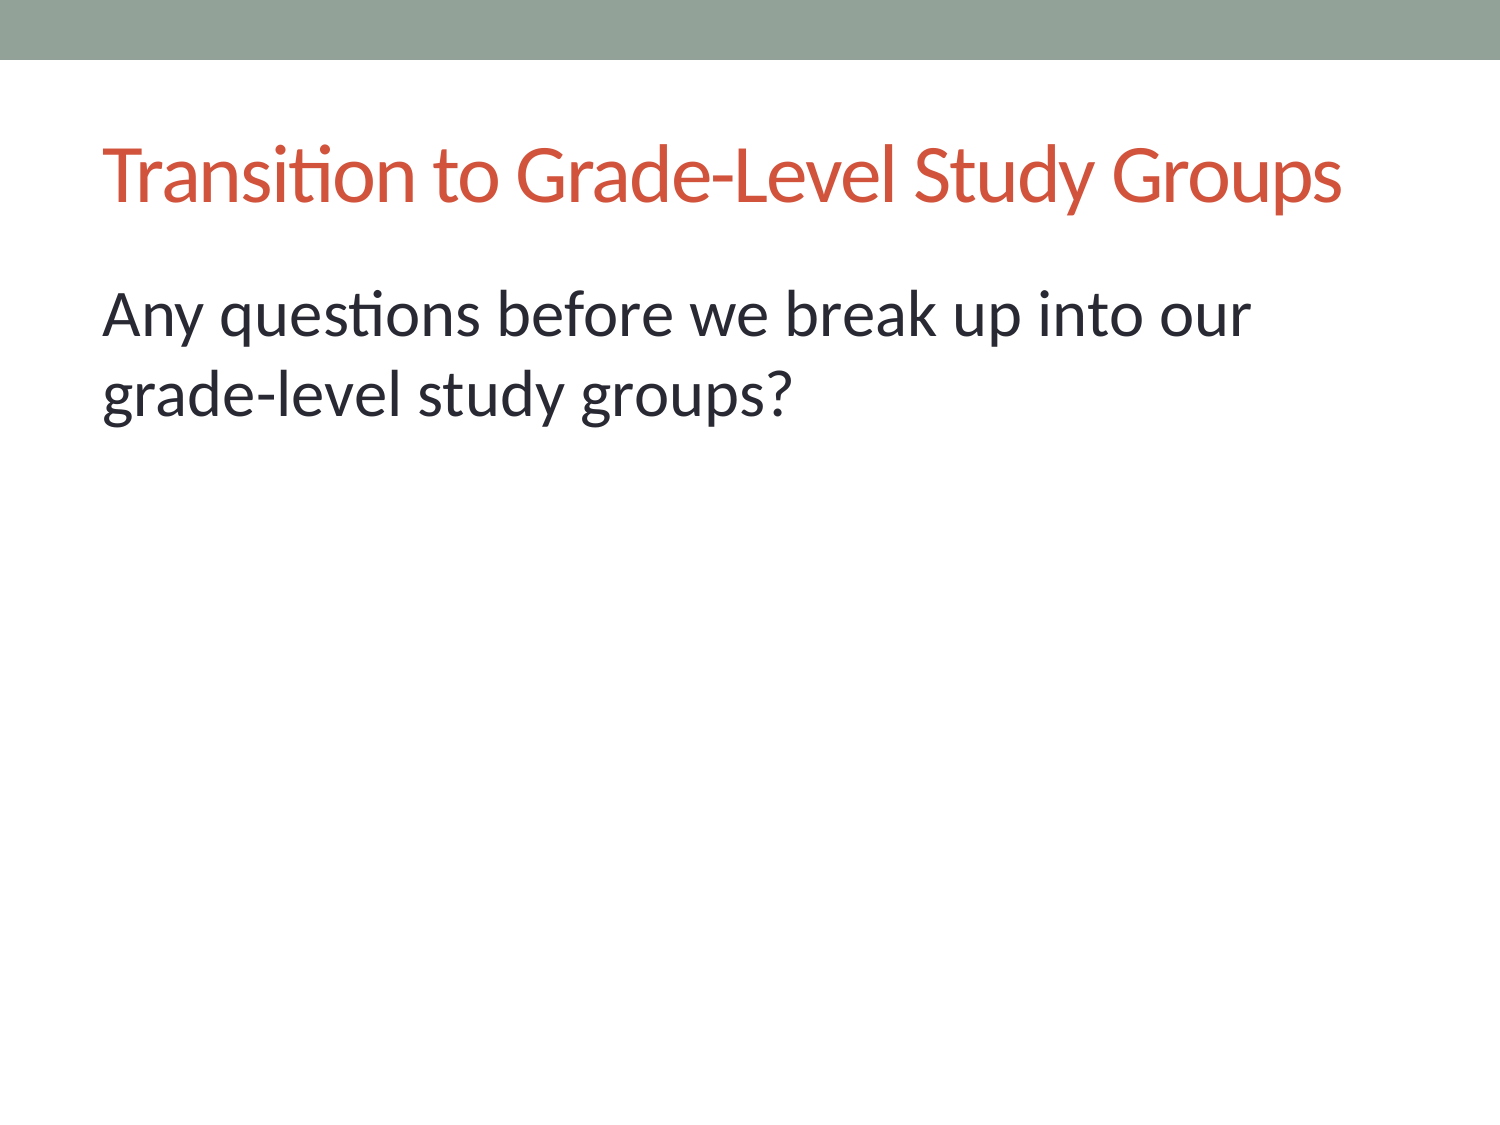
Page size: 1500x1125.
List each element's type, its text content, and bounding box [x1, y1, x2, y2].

title Transition to Grade-Level Study Groups [87, 87, 1425, 250]
list Any questions before we break up into our grade-level study groups? [87, 262, 1425, 1063]
